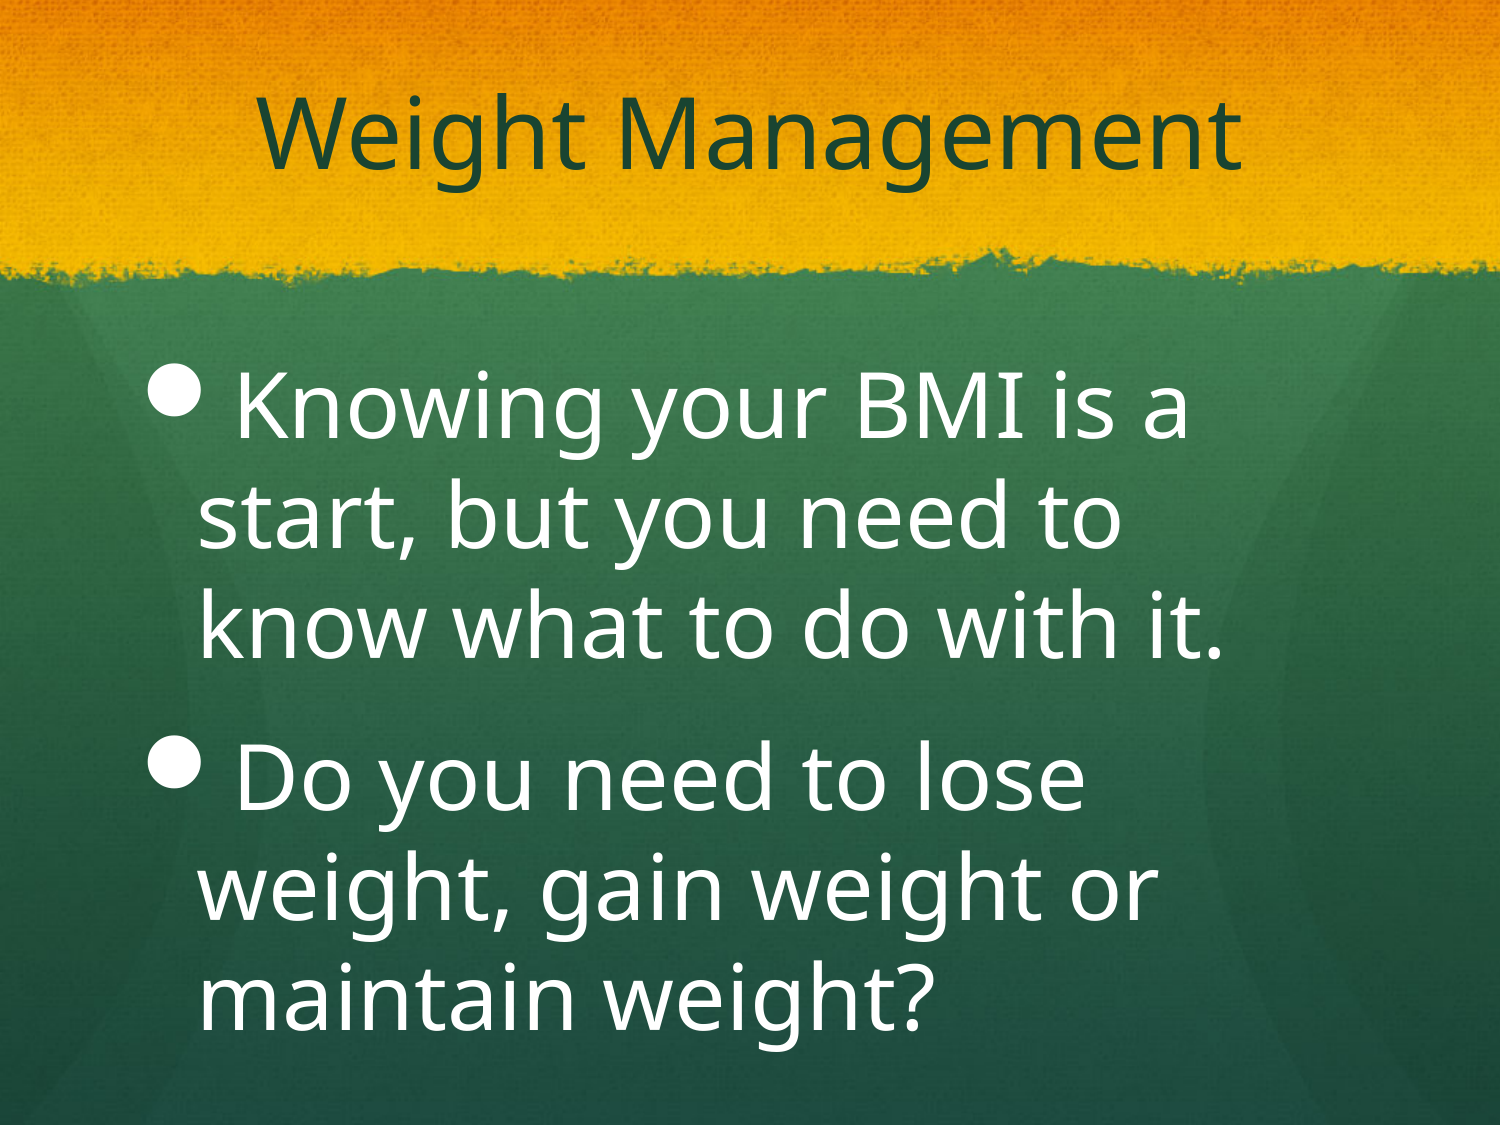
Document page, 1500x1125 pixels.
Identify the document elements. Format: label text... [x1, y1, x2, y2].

title Weight Management [125, 13, 1375, 246]
list Knowing your BMI is a start, but you need to know what to do with it. Do you need to lose weight, gain weight or maintain weight? [125, 339, 1375, 1026]
picture [0, 0, 1500, 1125]
